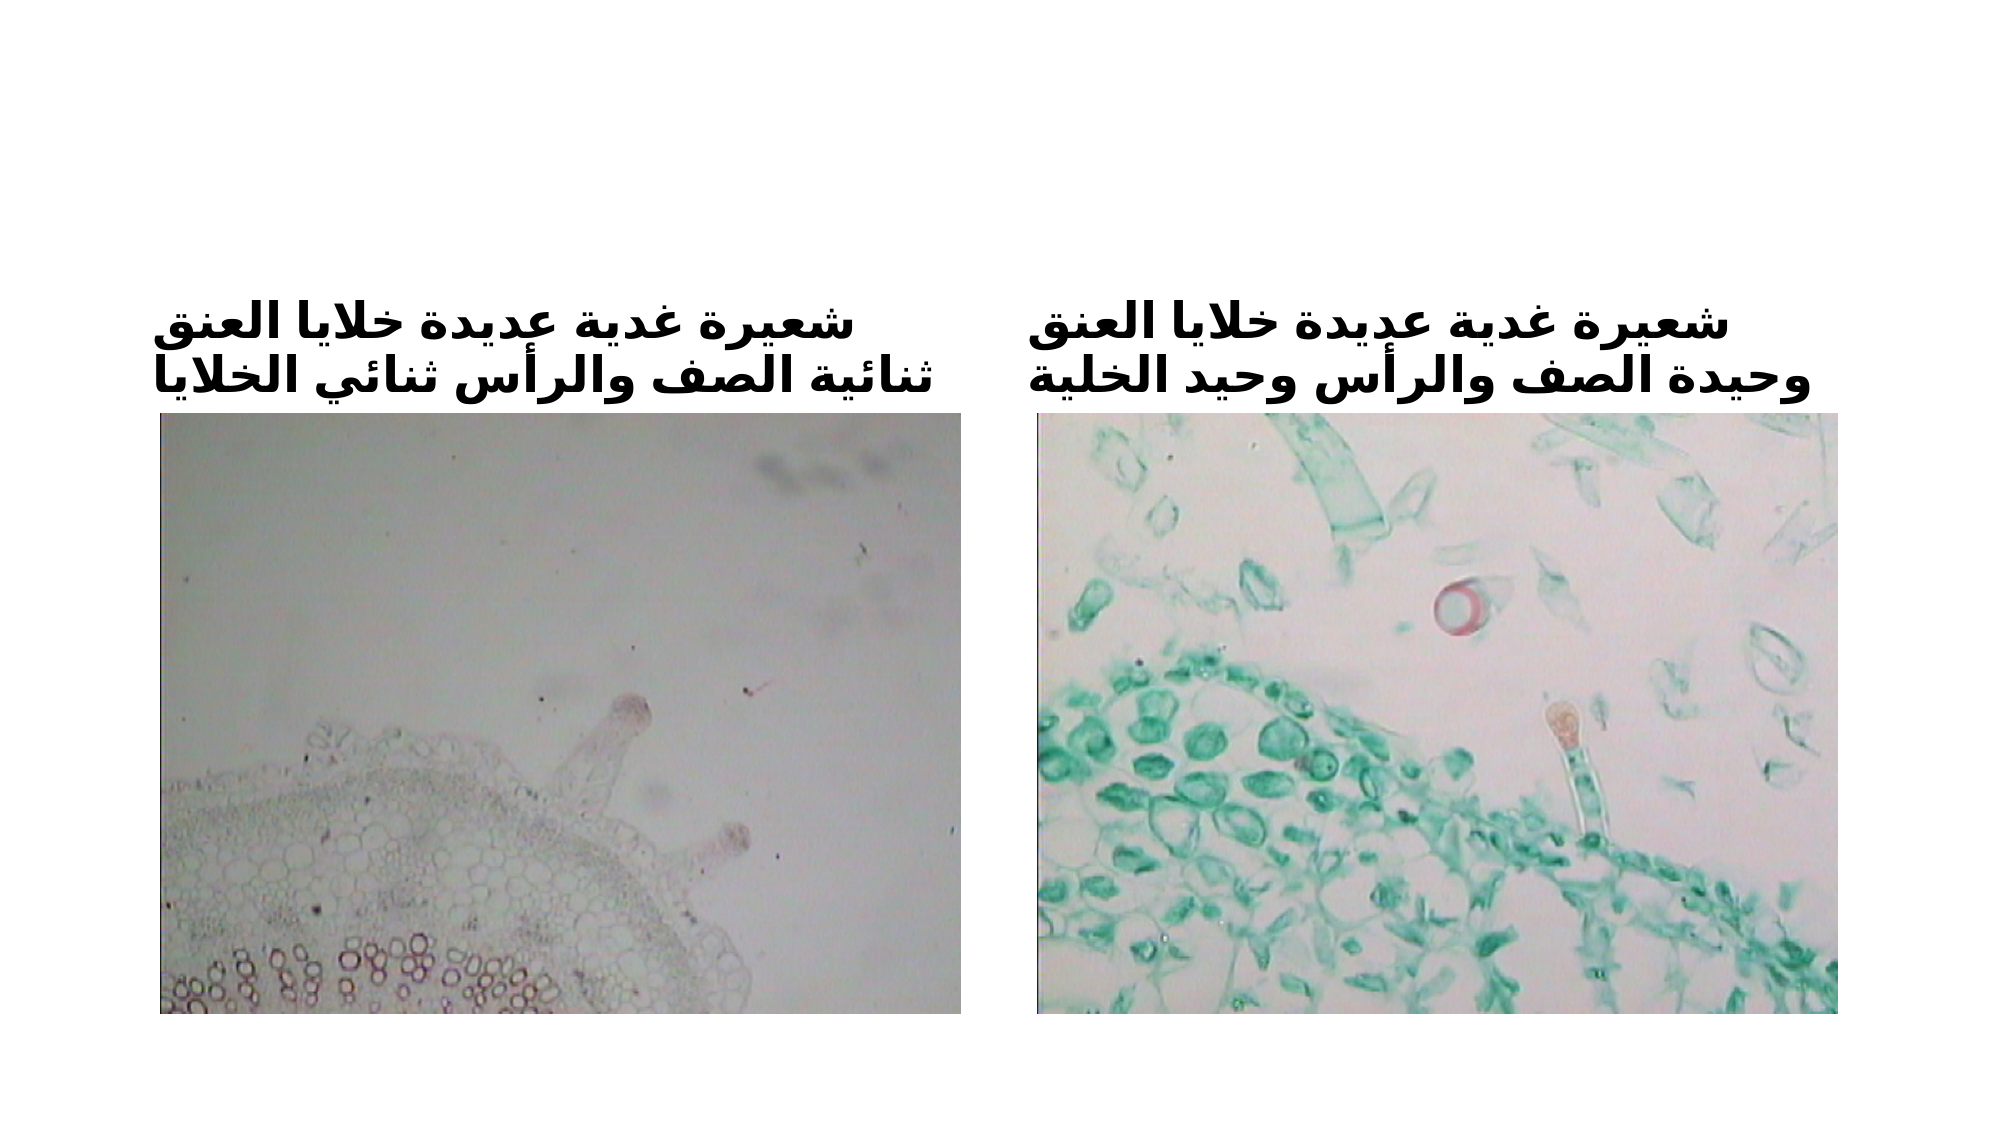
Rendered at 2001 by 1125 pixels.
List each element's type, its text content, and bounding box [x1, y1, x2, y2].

list شعيرة غدية عديدة خلايا العنق وحيدة الصف والرأس وحيد الخلية [1012, 275, 1863, 411]
list شعيرة غدية عديدة خلايا العنق ثنائية الصف والرأس ثنائي الخلايا [137, 275, 984, 411]
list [1037, 413, 1838, 1014]
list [160, 413, 961, 1014]
